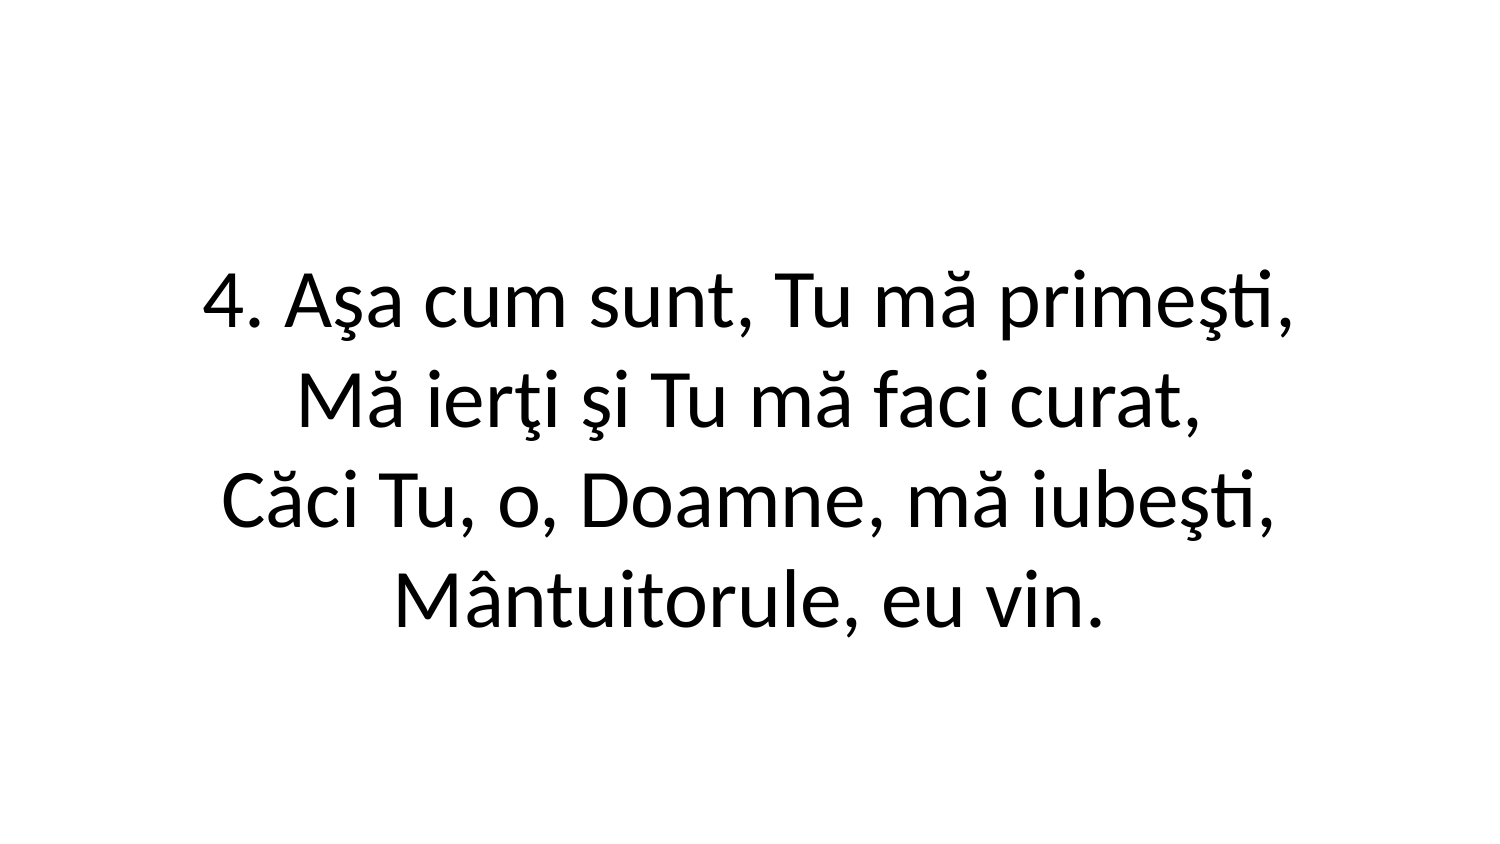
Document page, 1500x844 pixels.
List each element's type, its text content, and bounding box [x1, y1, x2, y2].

text_box 4. Aşa cum sunt, Tu mă primeşti, Mă ierţi şi Tu mă faci curat, Căci Tu, o, Doamne, mă iubeşti, Mântuitorule, eu vin. [187, 192, 1313, 652]
